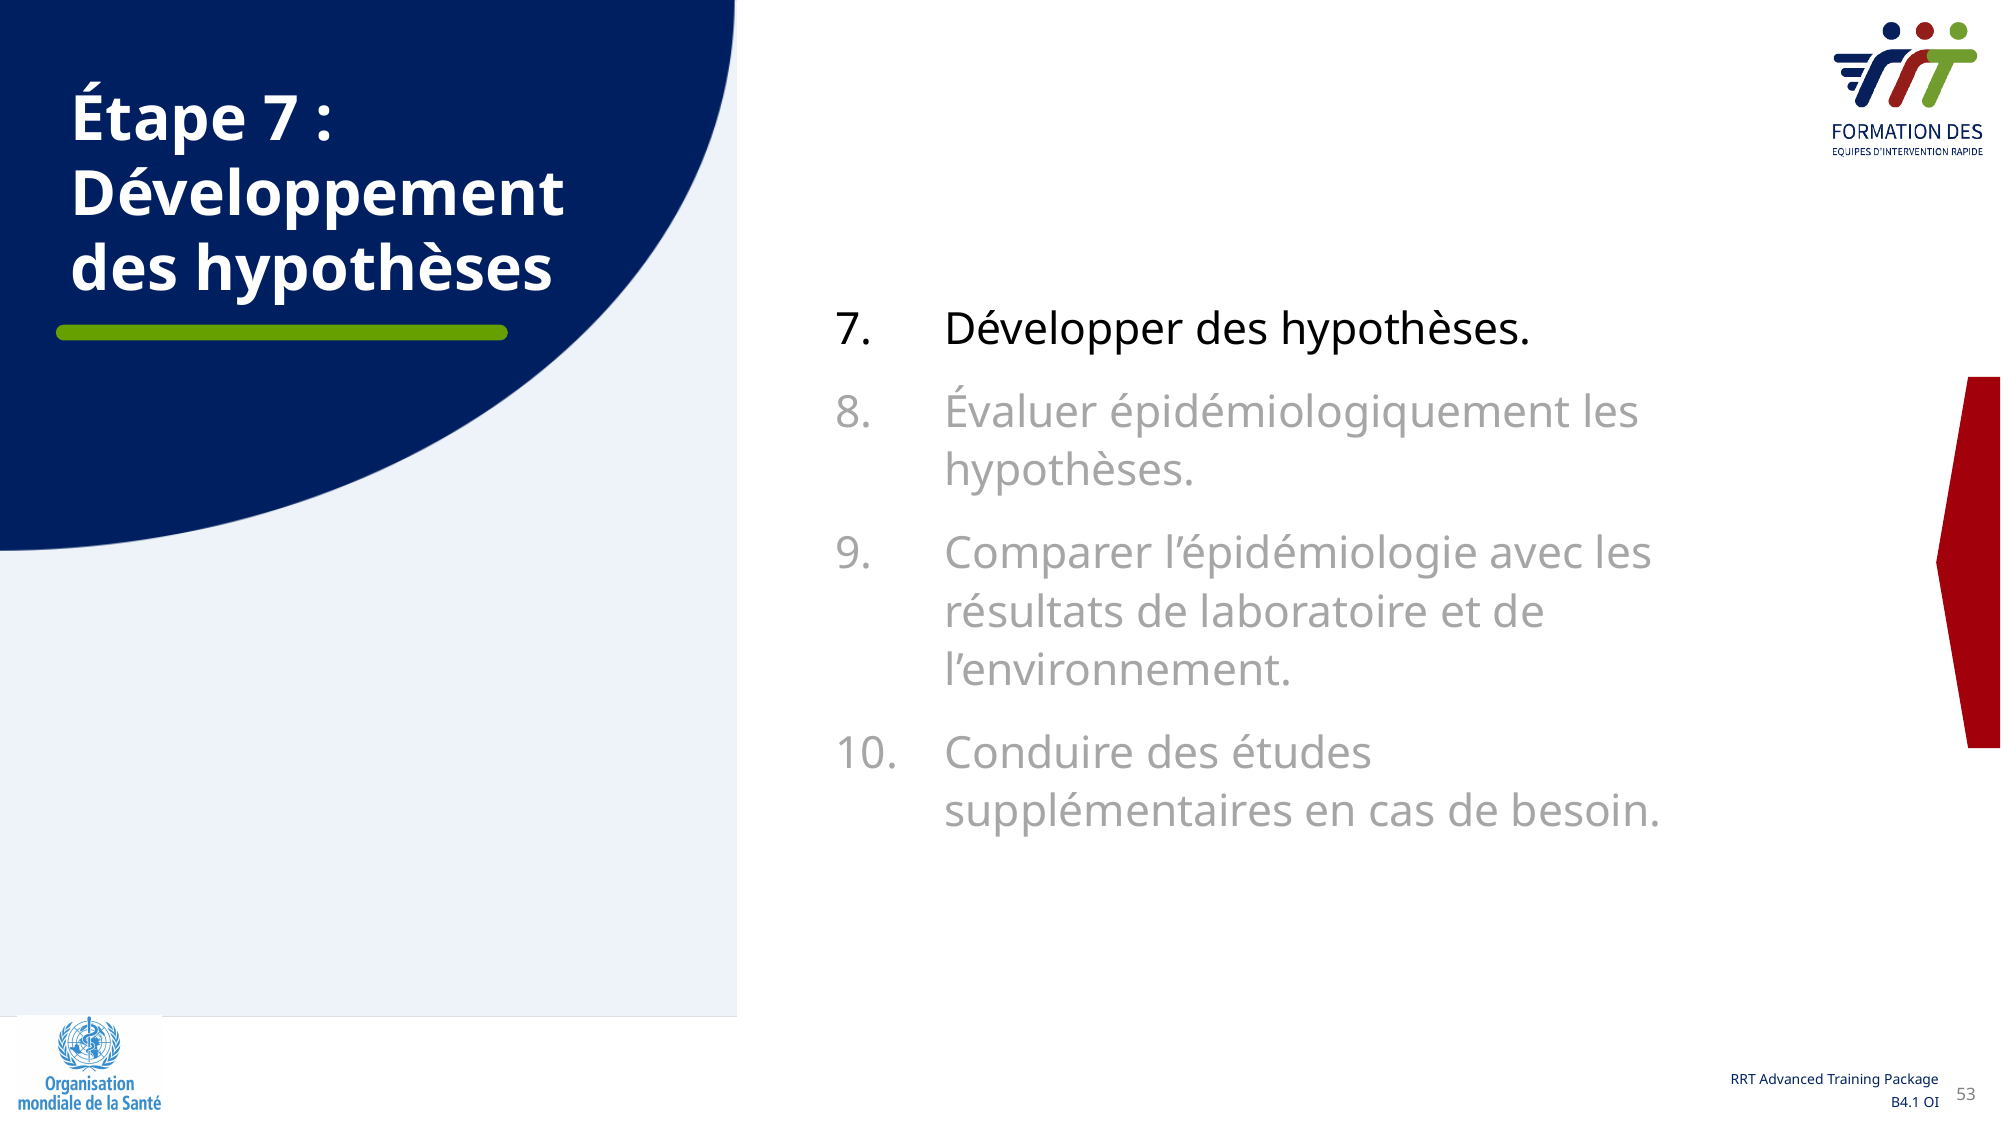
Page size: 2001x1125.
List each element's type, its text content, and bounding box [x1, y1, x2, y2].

picture [1832, 21, 1983, 157]
text_box Étape 7 : Développement des hypothèses [55, 70, 620, 333]
picture [0, 0, 737, 1111]
text_box Développer des hypothèses. Évaluer épidémiologiquement les hypothèses. Comparer l’épidémiologie avec les résultats de laboratoire et de l’environnement. Conduire des études supplémentaires en cas de besoin. [820, 282, 1687, 866]
text_box [55, 324, 508, 341]
